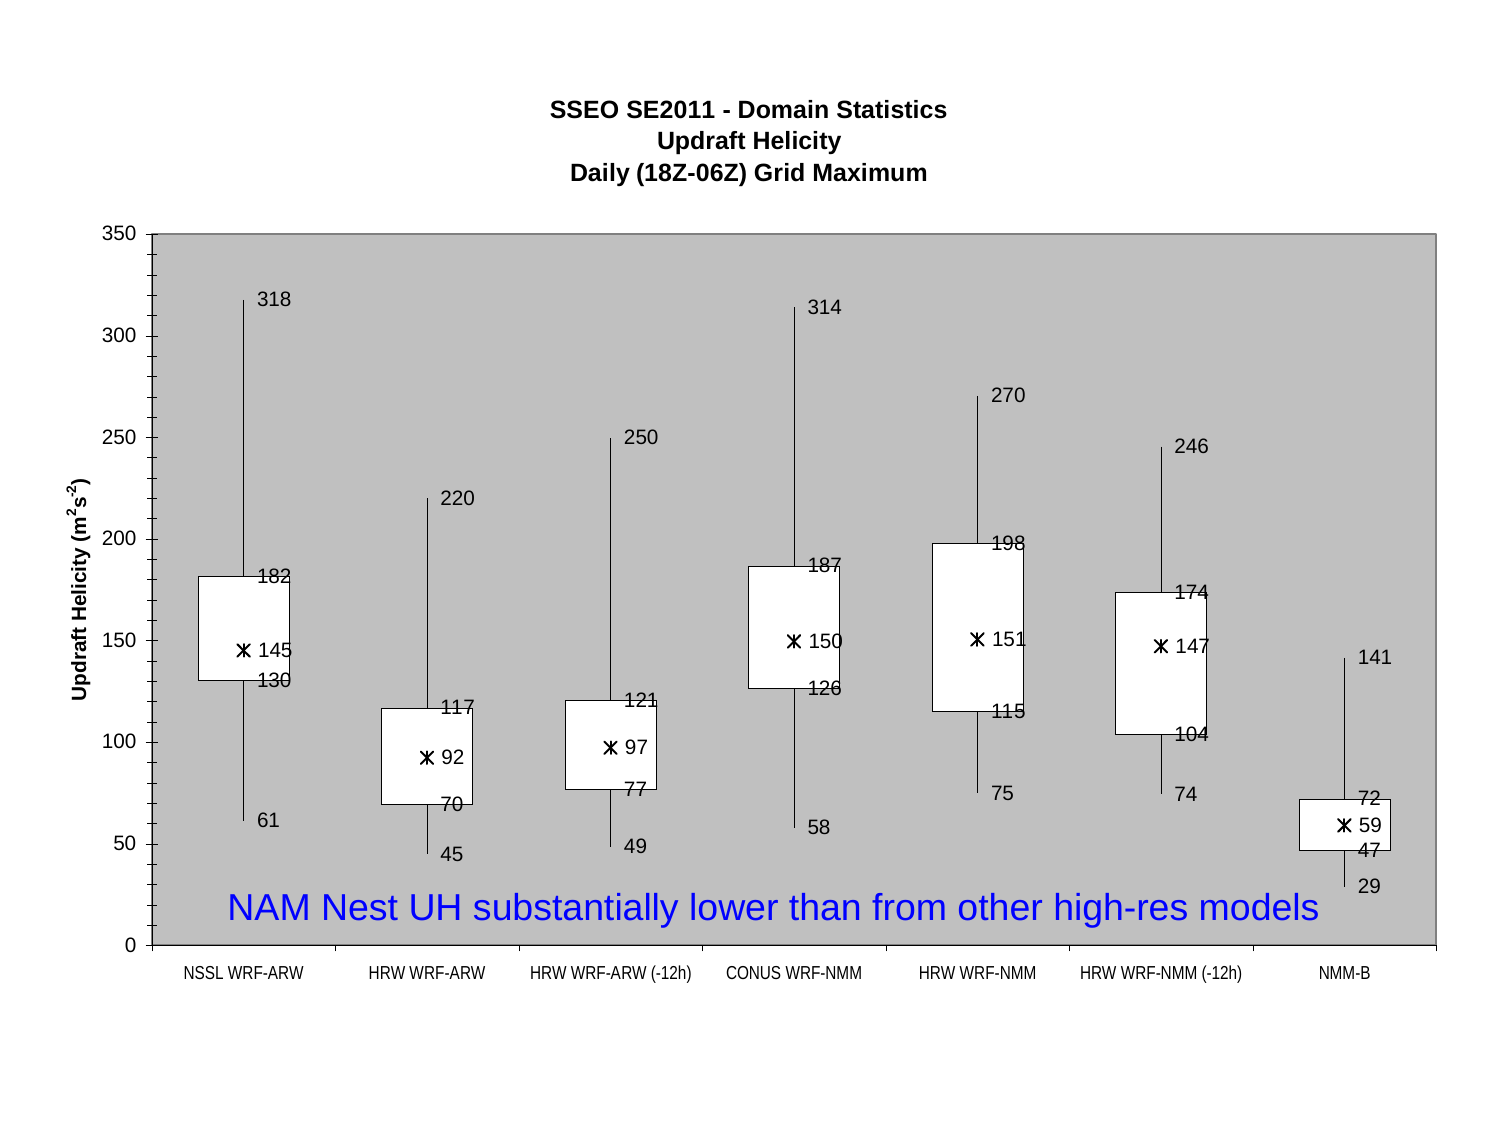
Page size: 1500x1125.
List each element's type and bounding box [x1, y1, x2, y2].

picture [38, 75, 1462, 1050]
